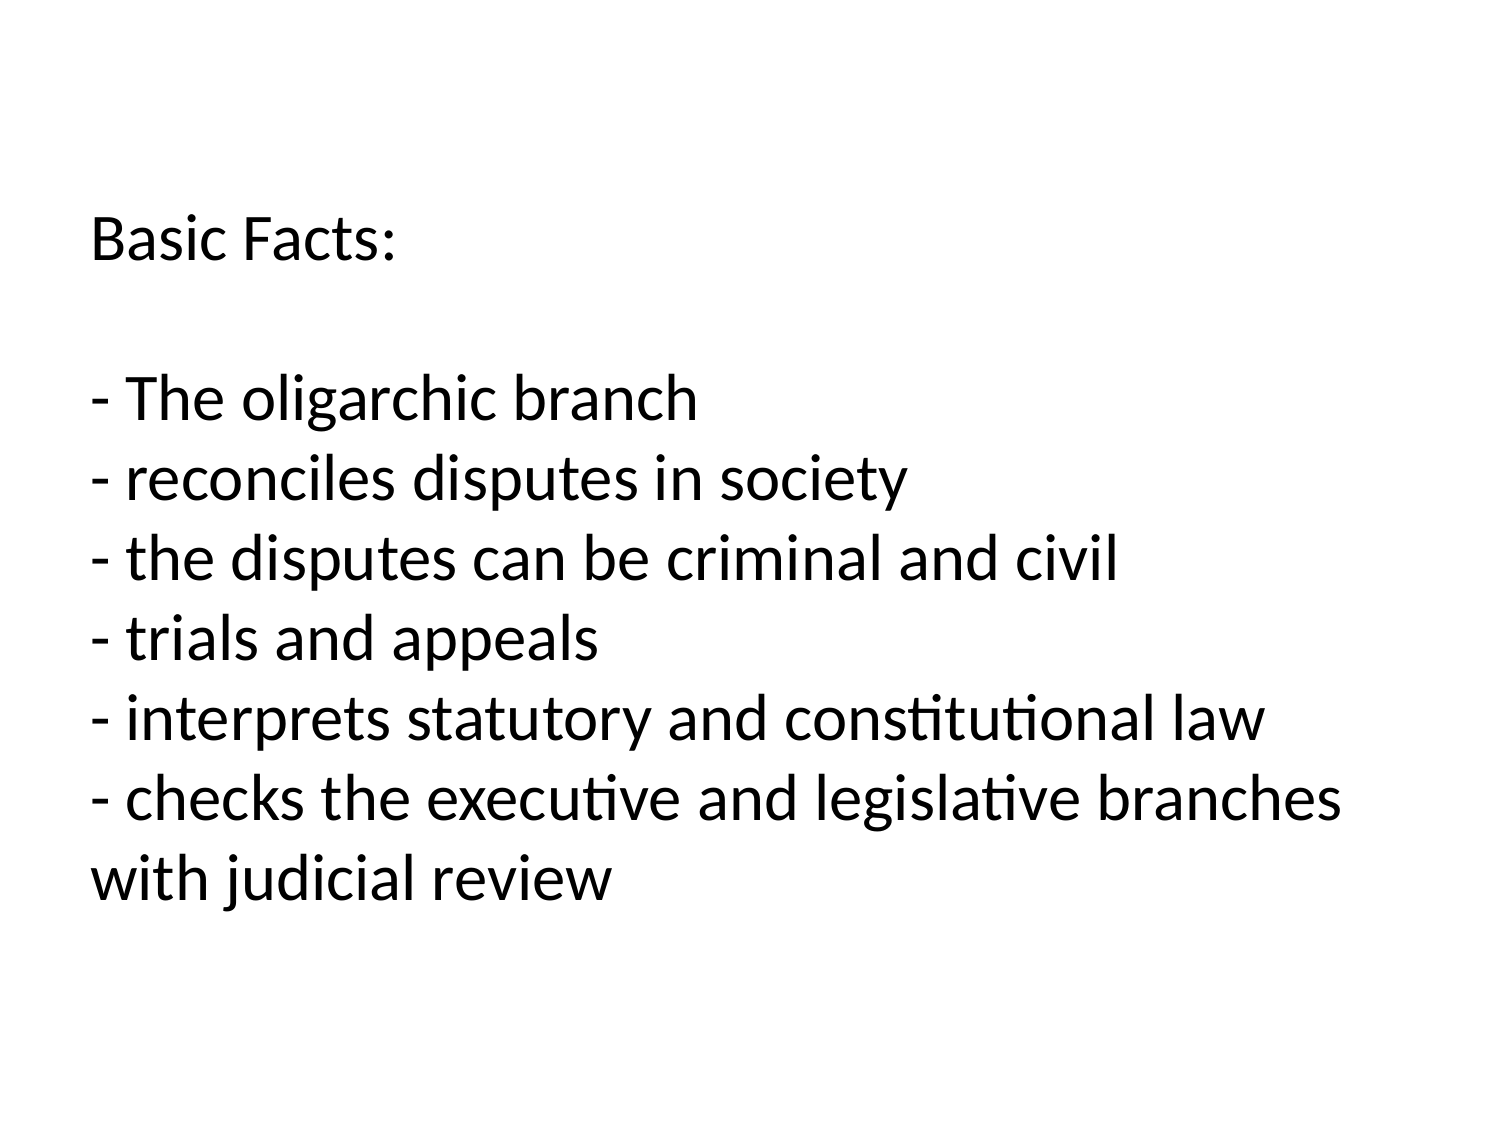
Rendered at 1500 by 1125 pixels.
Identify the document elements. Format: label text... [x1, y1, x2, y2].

title Basic Facts: - The oligarchic branch - reconciles disputes in society - the disputes can be criminal and civil - trials and appeals - interprets statutory and constitutional law - checks the executive and legislative branches with judicial review [74, 44, 1426, 1063]
